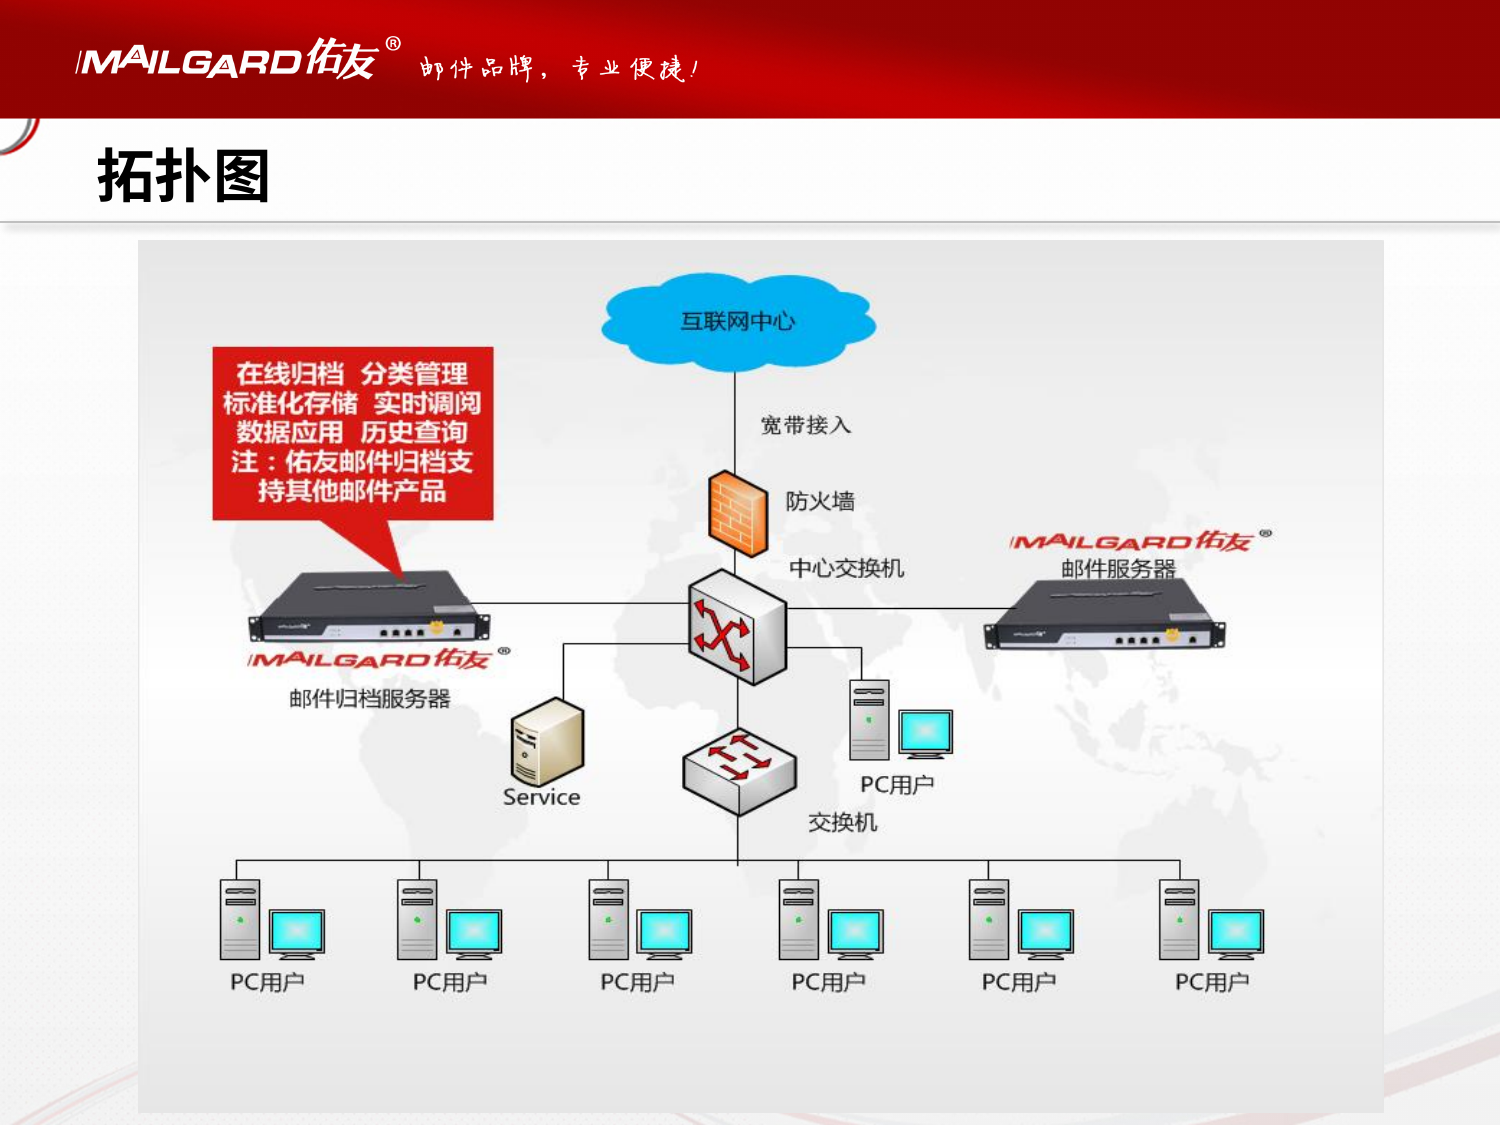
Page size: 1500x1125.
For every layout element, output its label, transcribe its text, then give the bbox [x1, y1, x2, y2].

picture [0, 0, 1500, 221]
picture [0, 223, 1500, 1125]
text_box 拓扑图 [81, 131, 628, 217]
